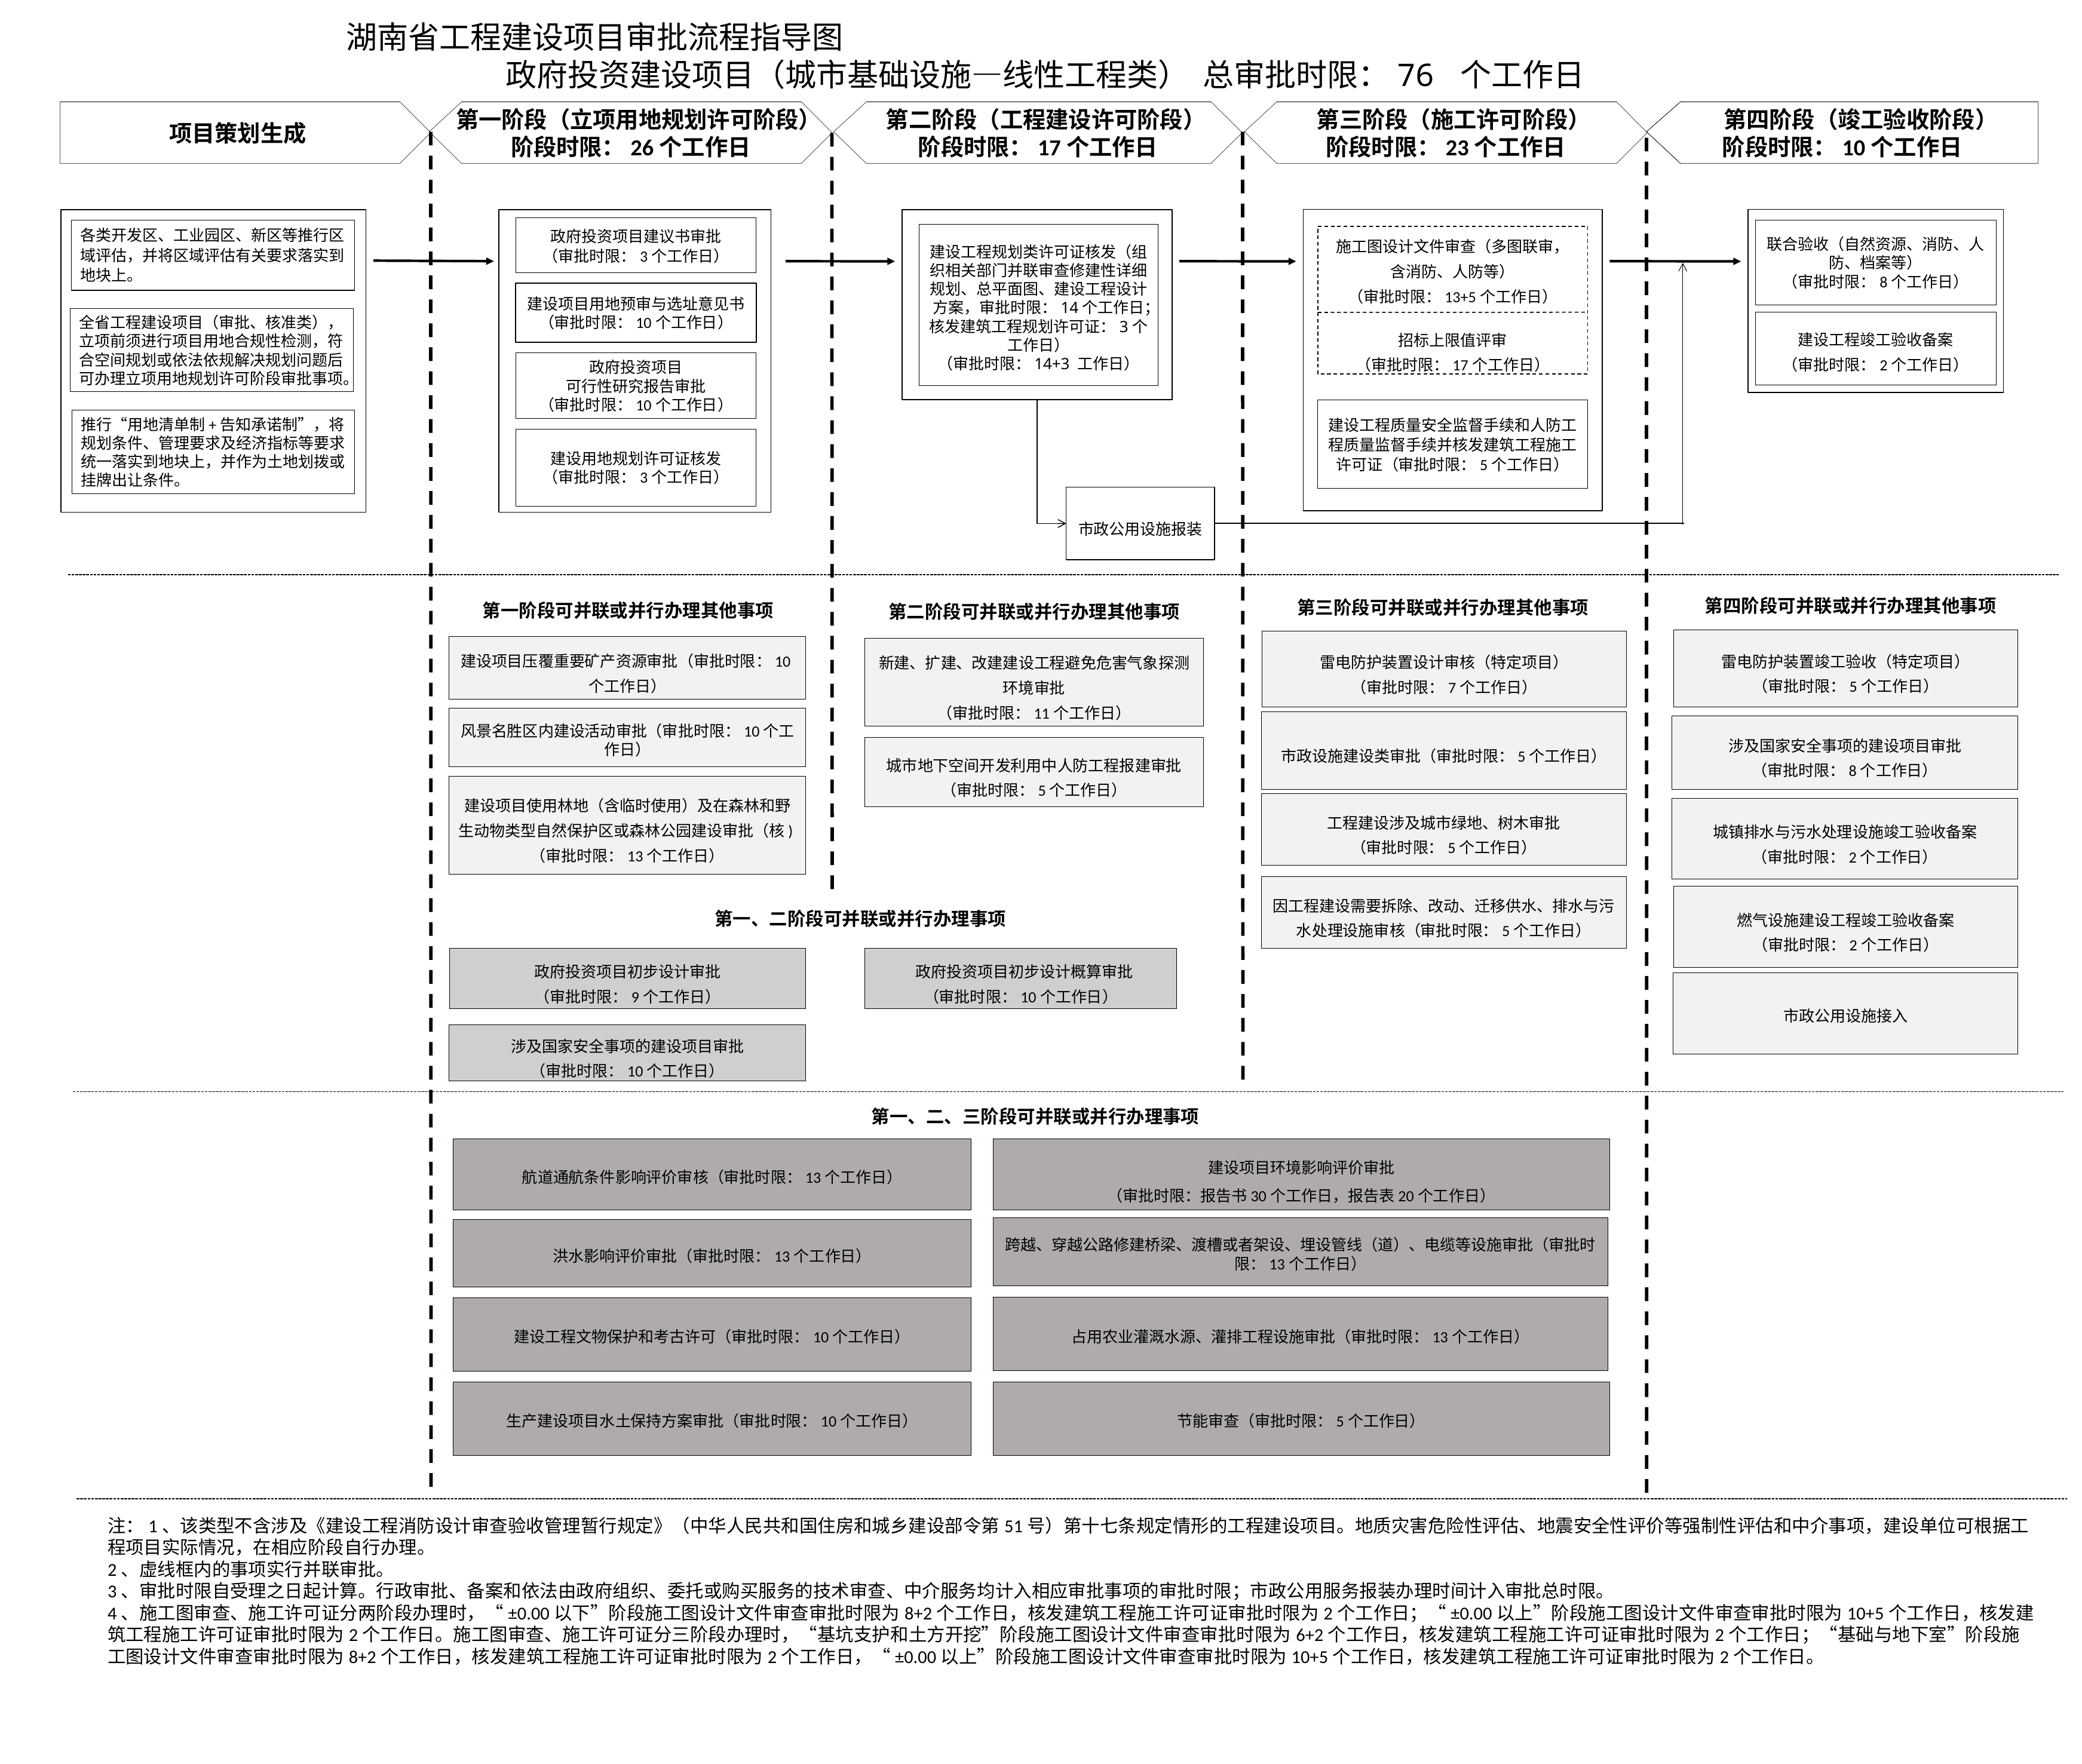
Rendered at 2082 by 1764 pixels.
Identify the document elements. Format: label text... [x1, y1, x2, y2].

text_box 跨越、穿越公路修建桥梁、渡槽或者架设、埋设管线（道）、电缆等设施审批（审批时限：13个工作日） [993, 1217, 1608, 1286]
text_box 第二阶段可并联或并行办理其他事项 [850, 596, 1218, 882]
text_box 涉及国家安全事项的建设项目审批 （审批时限：10个工作日） [449, 1024, 806, 1081]
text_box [1037, 400, 1215, 560]
text_box 政府投资项目建议书审批 （审批时限：3个工作日） [516, 217, 756, 273]
text_box 工程建设涉及城市绿地、树木审批 （审批时限：5个工作日） [1261, 793, 1627, 866]
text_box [429, 102, 2038, 164]
text_box 建设项目环境影响评价审批 （审批时限：报告书30个工作日，报告表20个工作日） [993, 1139, 1610, 1210]
text_box 洪水影响评价审批（审批时限：13个工作日） [453, 1219, 971, 1287]
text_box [60, 209, 366, 513]
text_box 项目策划生成 [59, 101, 429, 164]
text_box 施工图设计文件审查（多图联审， 含消防、人防等） （审批时限：13+5个工作日） 招标上限值评审 （审批时限：17个工作日） [1317, 226, 1588, 312]
text_box 第一、二、三阶段可并联或并行办理事项 [437, 1100, 1634, 1471]
text_box 雷电防护装置竣工验收（特定项目） （审批时限：5个工作日） [1673, 630, 2018, 707]
text_box 建设项目使用林地（含临时使用）及在森林和野生动物类型自然保护区或森林公园建设审批（核)（审批时限：13个工作日） [449, 776, 806, 875]
text_box 政府投资项目 可行性研究报告审批 （审批时限：10个工作日） [516, 352, 756, 419]
text_box 建设用地规划许可证核发 （审批时限：3个工作日） [516, 429, 756, 507]
text_box 雷电防护装置设计审核（特定项目） （审批时限：7个工作日） [1262, 631, 1627, 707]
text_box 联合验收（自然资源、消防、人防、档案等） （审批时限：8个工作日） [1755, 220, 1997, 305]
text_box [902, 210, 1172, 400]
text_box 施工图设计文件审查（多图联审， 含消防、人防等） （审批时限：13+5个工作日） 招标上限值评审 （审批时限：17个工作日） [1317, 313, 1588, 374]
text_box 政府投资项目初步设计审批 （审批时限：9个工作日） [449, 948, 806, 1009]
text_box 第一、二阶段可并联或并行办理事项 [473, 903, 1243, 1025]
text_box 市政公用设施接入 [1673, 972, 2018, 1054]
text_box 燃气设施建设工程竣工验收备案 （审批时限：2个工作日） [1673, 886, 2018, 968]
text_box 航道通航条件影响评价审核（审批时限：13个工作日） [453, 1139, 971, 1210]
text_box 第三阶段可并联或并行办理其他事项 [1248, 591, 1638, 1081]
text_box 建设工程质量安全监督手续和人防工程质量监督手续并核发建筑工程施工许可证（审批时限：5个工作日） [1317, 400, 1588, 489]
text_box 建设工程规划类许可证核发（组织相关部门并联审查修建性详细规划、总平面图、建设工程设计方案，审批时限：14个工作日；核发建筑工程规划许可证：3个工作日） （审批时限：14+3 工作日） [919, 224, 1158, 386]
text_box 城市地下空间开发利用中人防工程报建审批 （审批时限：5个工作日） [864, 737, 1204, 807]
text_box 政府投资项目初步设计概算审批 （审批时限：10个工作日） [864, 948, 1177, 1009]
text_box 建设工程竣工验收备案 （审批时限：2个工作日） [1755, 312, 1997, 385]
text_box 占用农业灌溉水源、灌排工程设施审批（审批时限：13个工作日） [993, 1297, 1608, 1371]
text_box 市政设施建设类审批（审批时限：5个工作日） [1261, 711, 1627, 790]
text_box 因工程建设需要拆除、改动、迁移供水、排水与污水处理设施审核（审批时限：5个工作日） [1261, 876, 1627, 949]
text_box 建设项目用地预审与选址意见书（审批时限：10个工作日） [516, 283, 756, 343]
text_box 节能审查（审批时限：5个工作日） [993, 1382, 1610, 1456]
text_box 生产建设项目水土保持方案审批（审批时限：10个工作日） [453, 1382, 971, 1456]
text_box 第一阶段可并联或并行办理其他事项 [437, 594, 820, 881]
text_box 城镇排水与污水处理设施竣工验收备案 （审批时限：2个工作日） [1672, 798, 2018, 879]
text_box [1748, 209, 2004, 392]
text_box 风景名胜区内建设活动审批（审批时限：10个工作日） [449, 708, 806, 767]
text_box 第四阶段可并联或并行办理其他事项 [1660, 590, 2041, 1065]
text_box 注：1、该类型不含涉及《建设工程消防设计审查验收管理暂行规定》（中华人民共和国住房和城乡建设部令第51号）第十七条规定情形的工程建设项目。地质灾害危险性评估、地震安全性评价等强制性评估和中介事项，建设单位可根据工程项目实际情况，在相应阶段自行办理。 2、虚线框内的事项实行并联审批。 3、审批时限自受理之日起计算。行政审批、备案和依法由政府组织、委托或购买服务的技术审查、中介服务均计入相应审批事项的审批时限；市政公用服务报装办理时间计入审批总时限。 4、施工图审查、施工许可证分两阶段办理时，“±0.00以下”阶段施工图设计文件审查审批时限为8+2个工作日，核发建筑工程施工许可证审批时限为2个工作日；“±0.00以上”阶段施工图设计文件审查审批时限为10+5个工作日，核发建筑工程施工许可证审批时限为2个工作日。施工图审查、施工许可证分三阶段办理时，“基坑支护和土方开挖”阶段施工图设计文件审查审批时限为6+2个工作日，核发建筑工程施工许可证审批时限为2个工作日；“基础与地下室”阶段施工图设计文件审查审批时限为8+2个工作日，核发建筑工程施工许可证审批时限为2个工作日，“±0.00以上”阶段施工图设计文件审查审批时限为10+5个工作日，核发建筑工程施工许可证审批时限为2个工作日。 [99, 1510, 2047, 1671]
text_box 涉及国家安全事项的建设项目审批 （审批时限：8个工作日） [1672, 716, 2018, 790]
text_box [499, 210, 771, 513]
text_box 第一、二阶段可并联或并行办理事项 [1243, 903, 1248, 1025]
text_box 湖南省工程建设项目审批流程指导图 政府投资建设项目（城市基础设施—线性工程类） 总审批时限：76 个工作日 [7, 13, 2082, 97]
text_box [1303, 209, 1603, 511]
text_box 建设工程文物保护和考古许可（审批时限：10个工作日） [453, 1297, 971, 1372]
text_box 新建、扩建、改建建设工程避免危害气象探测环境审批 （审批时限：11个工作日） [864, 638, 1204, 726]
text_box 建设项目压覆重要矿产资源审批（审批时限：10个工作日） [449, 636, 806, 700]
